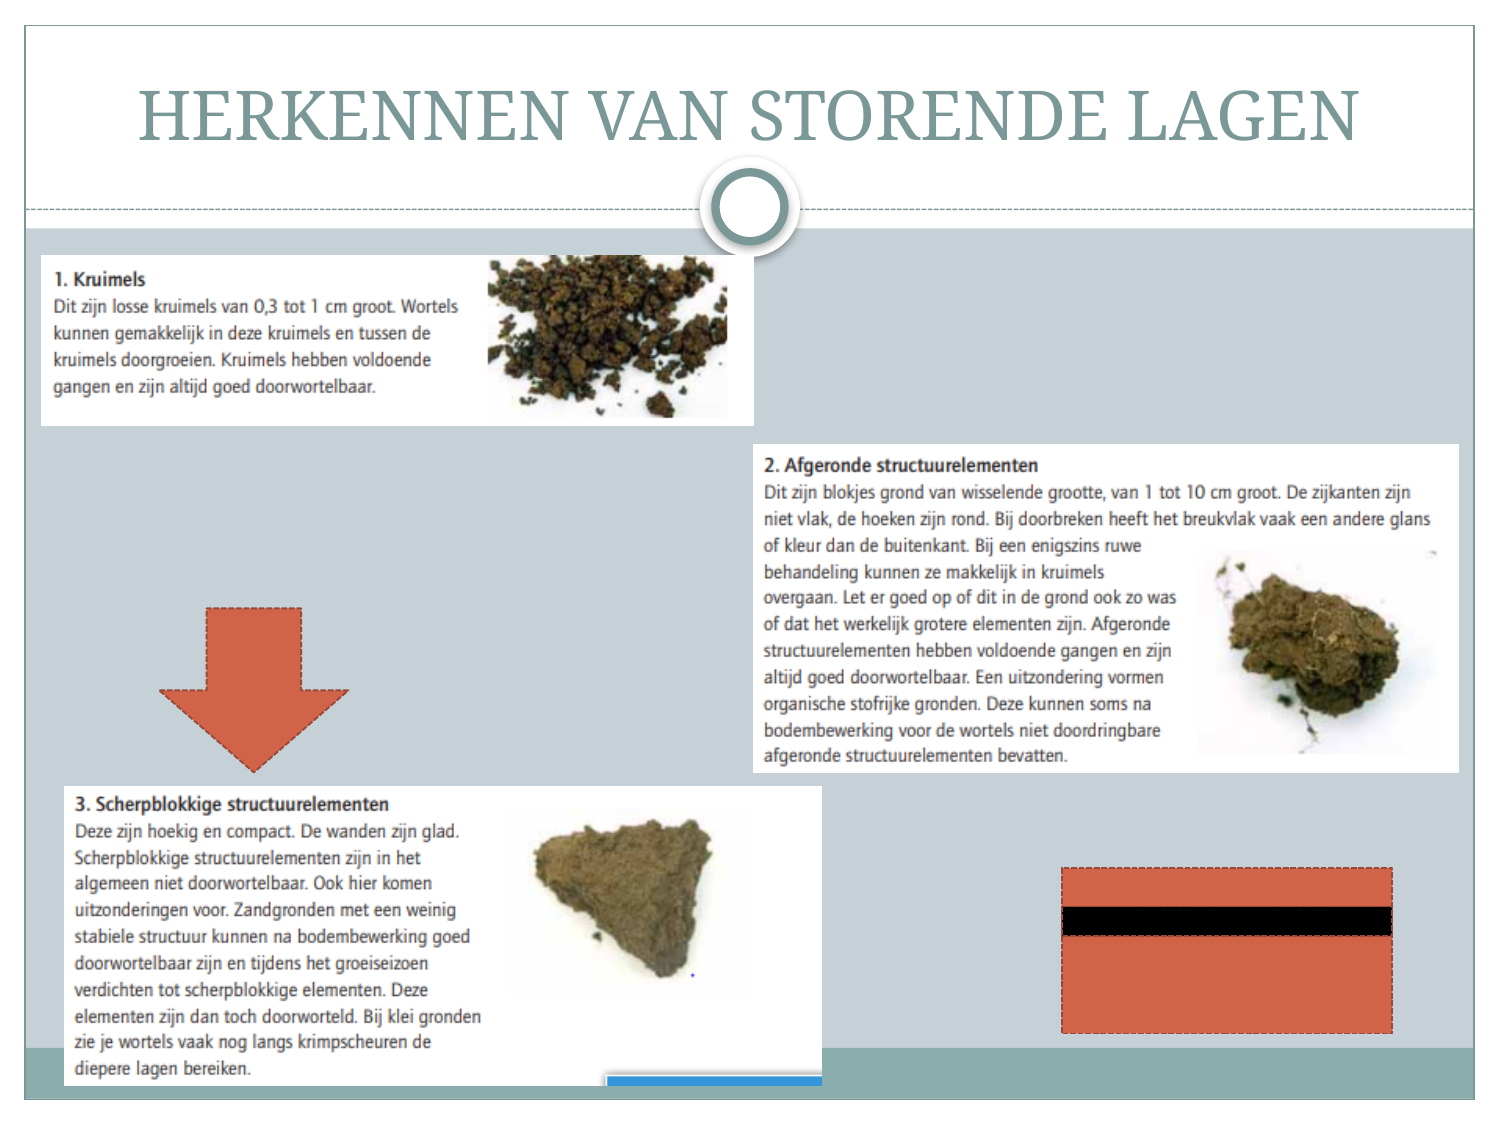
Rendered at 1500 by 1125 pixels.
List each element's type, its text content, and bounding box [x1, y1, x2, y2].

text_box [159, 607, 350, 774]
picture [41, 255, 755, 426]
picture [64, 786, 822, 1086]
title HERKENNEN VAN STORENDE LAGEN [49, 37, 1450, 162]
text_box [1061, 906, 1393, 937]
picture [753, 444, 1459, 773]
text_box [1061, 937, 1393, 1034]
text_box [1061, 867, 1393, 906]
